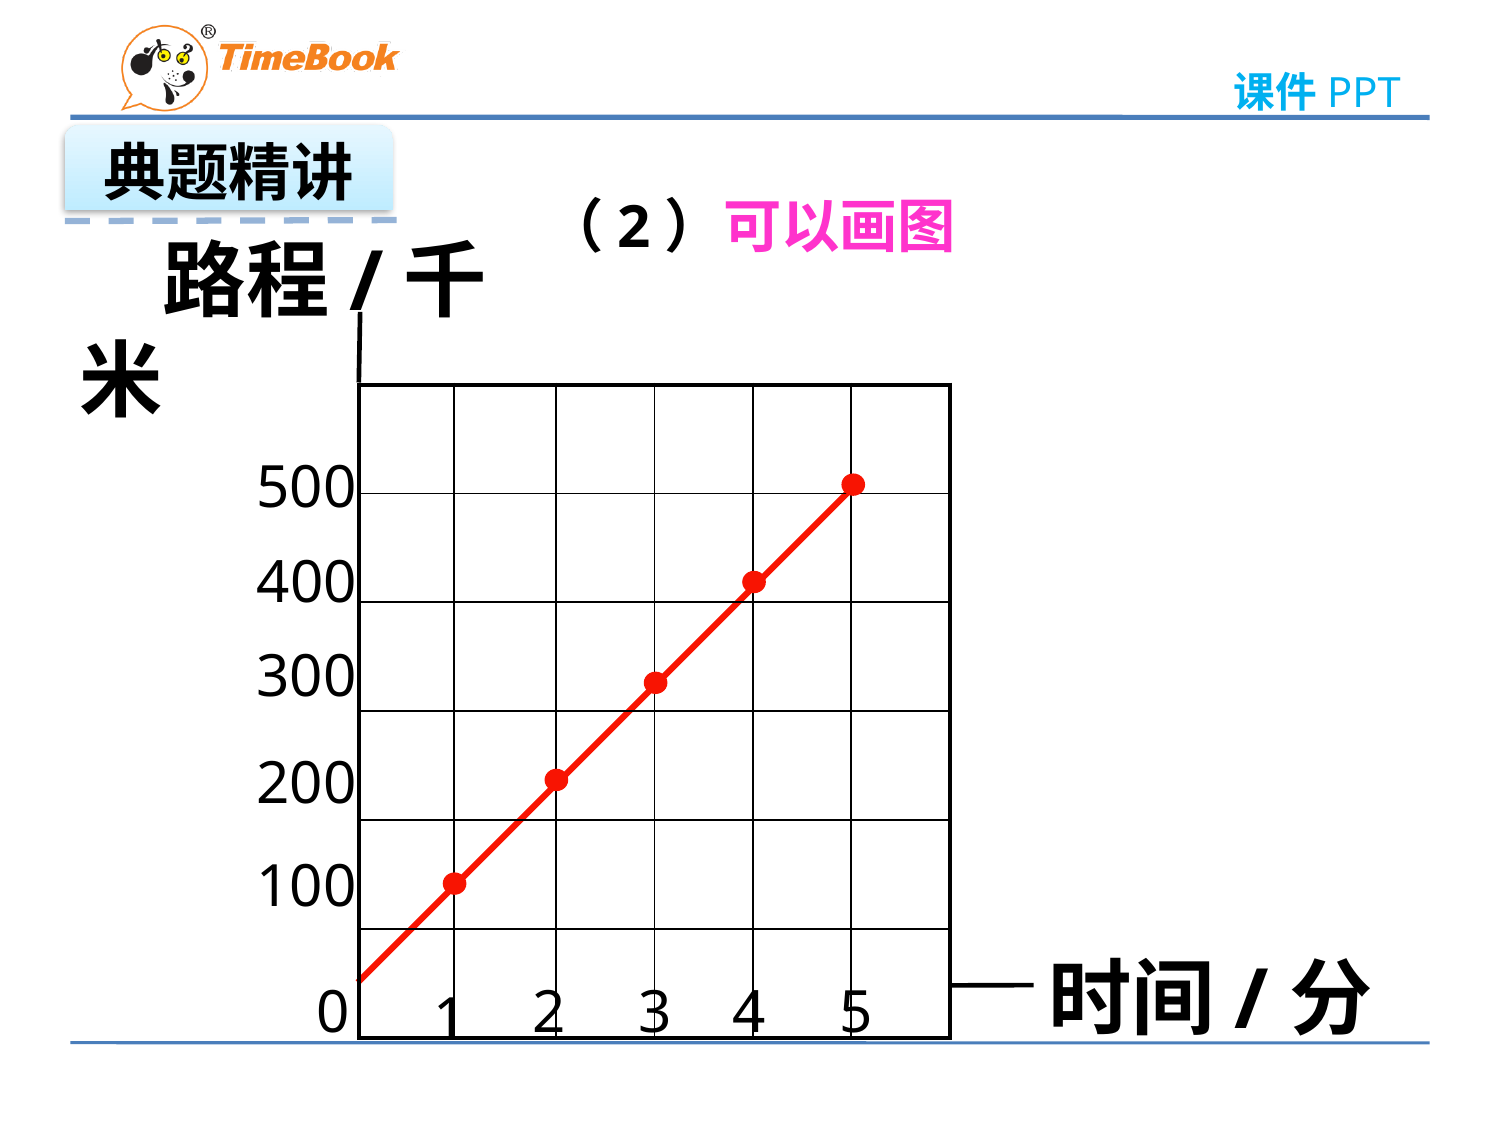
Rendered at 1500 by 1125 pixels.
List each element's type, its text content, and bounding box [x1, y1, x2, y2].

text_box [658, 794, 750, 855]
text_box 300 [241, 631, 396, 716]
text_box 400 [242, 536, 384, 622]
table_cell [557, 821, 654, 928]
table_cell [655, 712, 752, 819]
text_box 3 [623, 966, 707, 1052]
table_header [852, 387, 948, 493]
table_cell [455, 821, 555, 928]
table_header [754, 387, 850, 493]
table_cell [455, 930, 555, 1036]
table_cell [455, 712, 555, 819]
text_box [841, 473, 866, 496]
table_cell [361, 603, 453, 710]
table_cell [361, 712, 453, 737]
text_box 100 [241, 841, 417, 926]
table_cell [754, 930, 850, 1036]
table_cell [557, 603, 654, 710]
table_cell [361, 494, 453, 601]
text_box 200 [241, 737, 490, 823]
table_cell [754, 712, 850, 819]
table_cell [361, 930, 453, 1036]
table_cell [557, 712, 654, 819]
table_cell [655, 603, 752, 710]
text_box 路程/千米 [64, 219, 573, 435]
text_box 5 [824, 966, 907, 1052]
table_cell [557, 494, 654, 601]
table_cell [754, 494, 850, 601]
table_cell [655, 821, 752, 928]
table_header [455, 435, 555, 493]
table_cell [852, 821, 948, 928]
table_cell [557, 930, 654, 1036]
text_box 典题精讲 [64, 124, 394, 160]
text_box [442, 872, 467, 895]
table_header [361, 435, 453, 493]
table_cell [754, 821, 850, 928]
text_box 500 [241, 442, 384, 527]
table_cell [655, 494, 752, 601]
text_box [544, 768, 569, 792]
text_box 0 [301, 966, 384, 1052]
picture [118, 22, 408, 113]
table_cell [852, 712, 948, 819]
table_header [655, 387, 752, 493]
text_box 4 [718, 966, 801, 1052]
text_box [742, 570, 766, 594]
table_cell [361, 823, 453, 928]
text_box 1 [419, 973, 502, 1059]
text_box 时间/分 [1033, 938, 1436, 1053]
table_cell [852, 603, 948, 710]
table_cell [455, 494, 555, 601]
text_box [643, 671, 668, 695]
table_cell [455, 603, 555, 710]
text_box （2）可以画图 [64, 160, 1317, 287]
text_box 2 [517, 966, 600, 1052]
table_header [557, 387, 654, 493]
table_cell [852, 494, 948, 601]
table_cell [852, 930, 948, 1036]
table_cell [655, 930, 752, 1036]
table_cell [754, 603, 850, 710]
